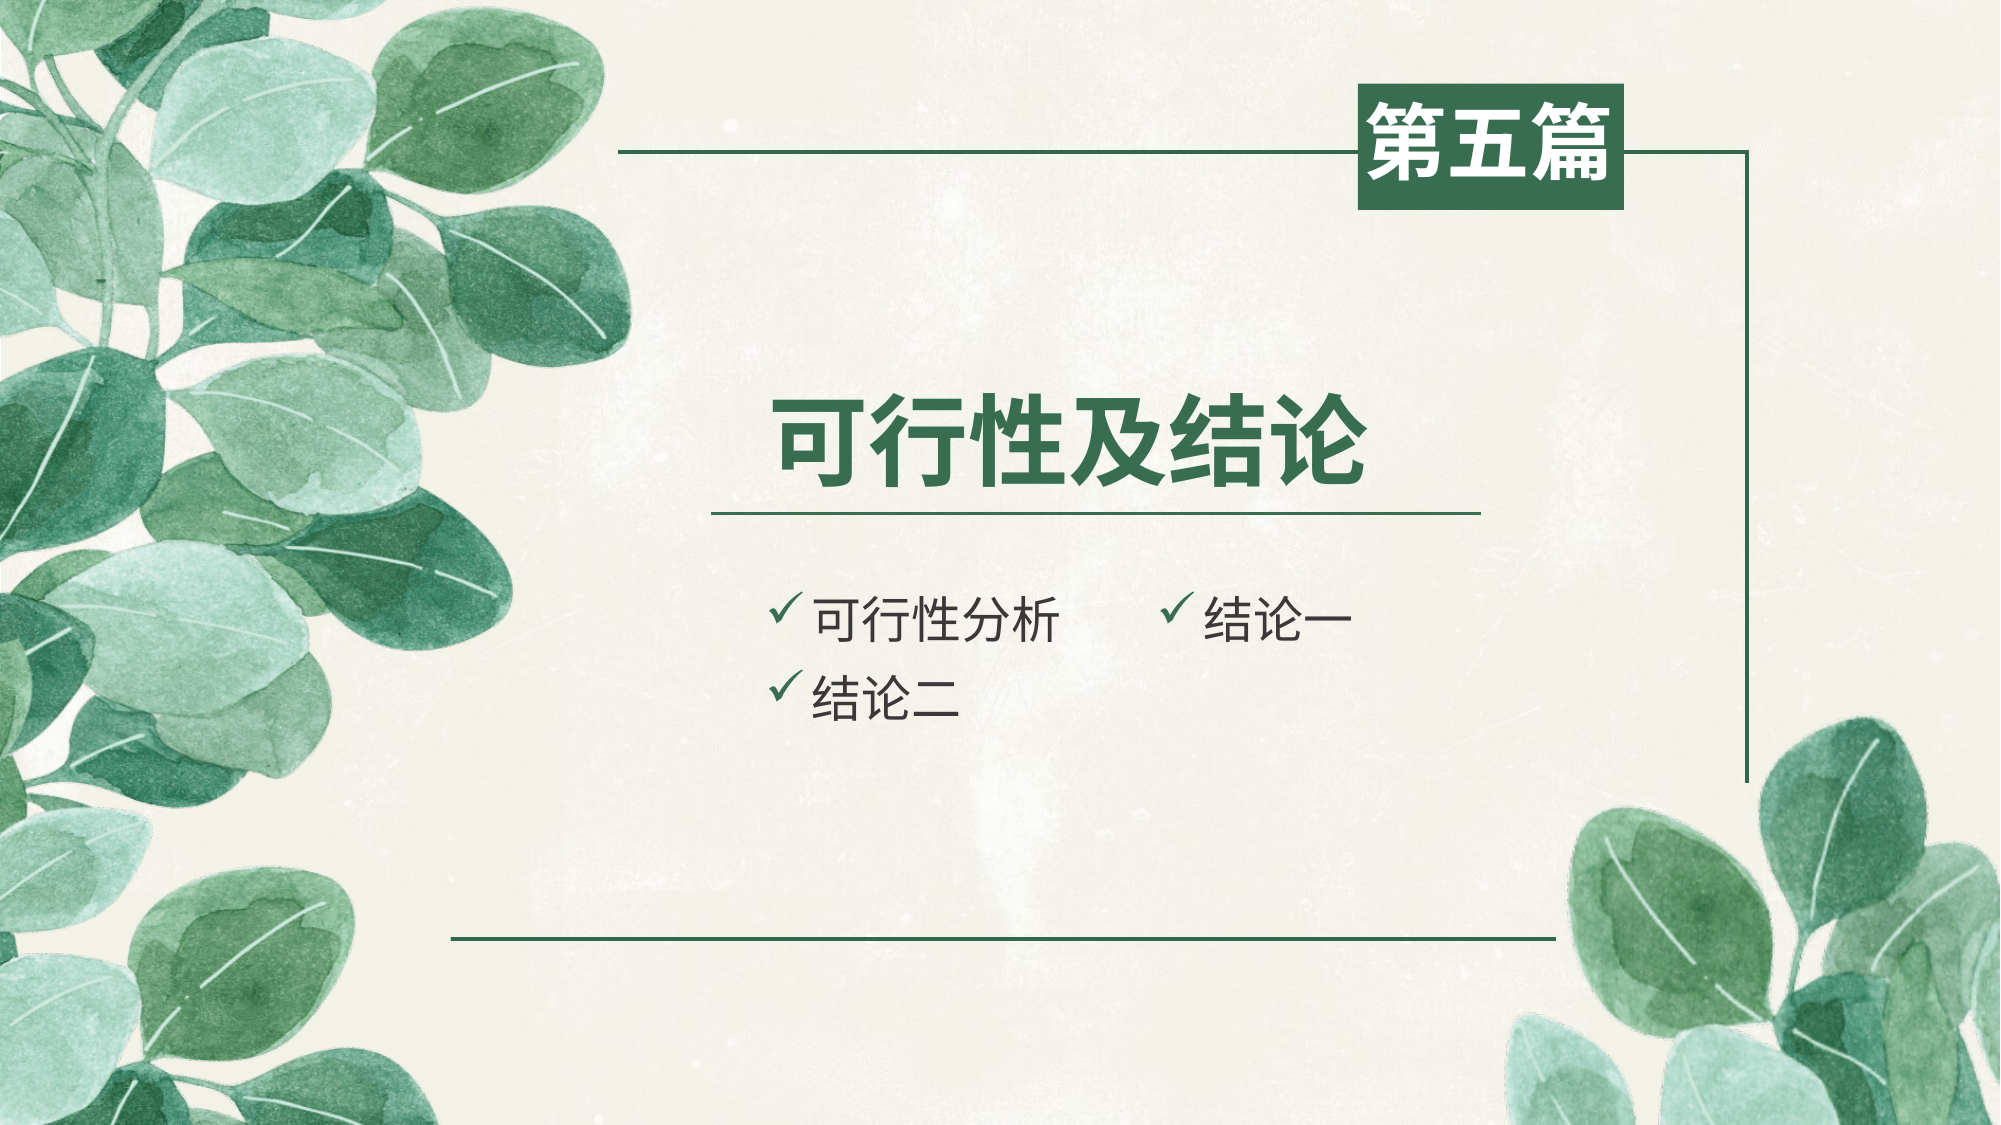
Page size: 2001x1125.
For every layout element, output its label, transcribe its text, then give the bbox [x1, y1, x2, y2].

picture [0, 0, 2000, 1125]
text_box 第五篇 [1348, 83, 1629, 138]
